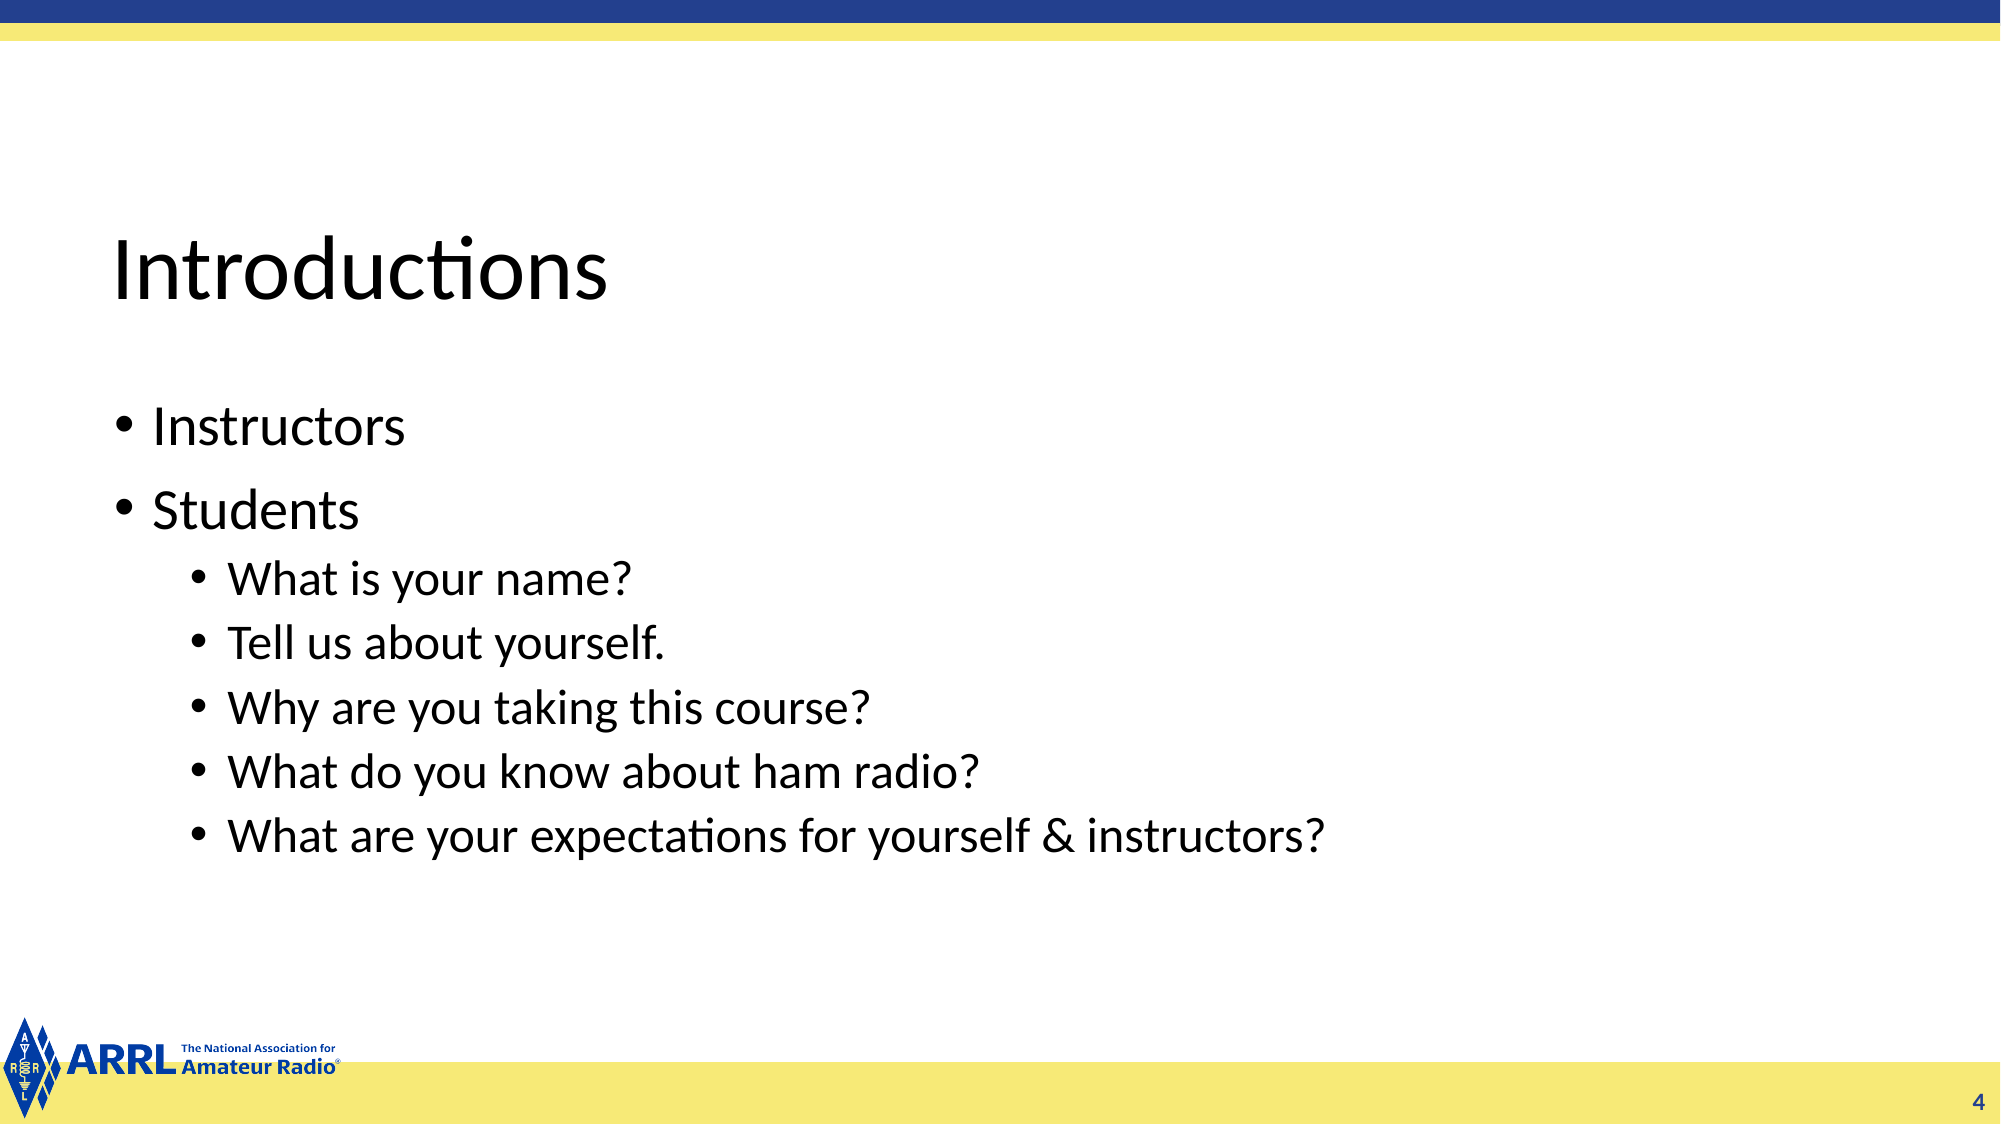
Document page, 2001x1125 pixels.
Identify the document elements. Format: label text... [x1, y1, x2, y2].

title Introductions [96, 212, 1897, 356]
list Instructors Students What is your name? Tell us about yourself. Why are you taking this course? What do you know about ham radio? What are your expectations for yourself & instructors? [99, 387, 1900, 1075]
picture [1, 1015, 342, 1121]
